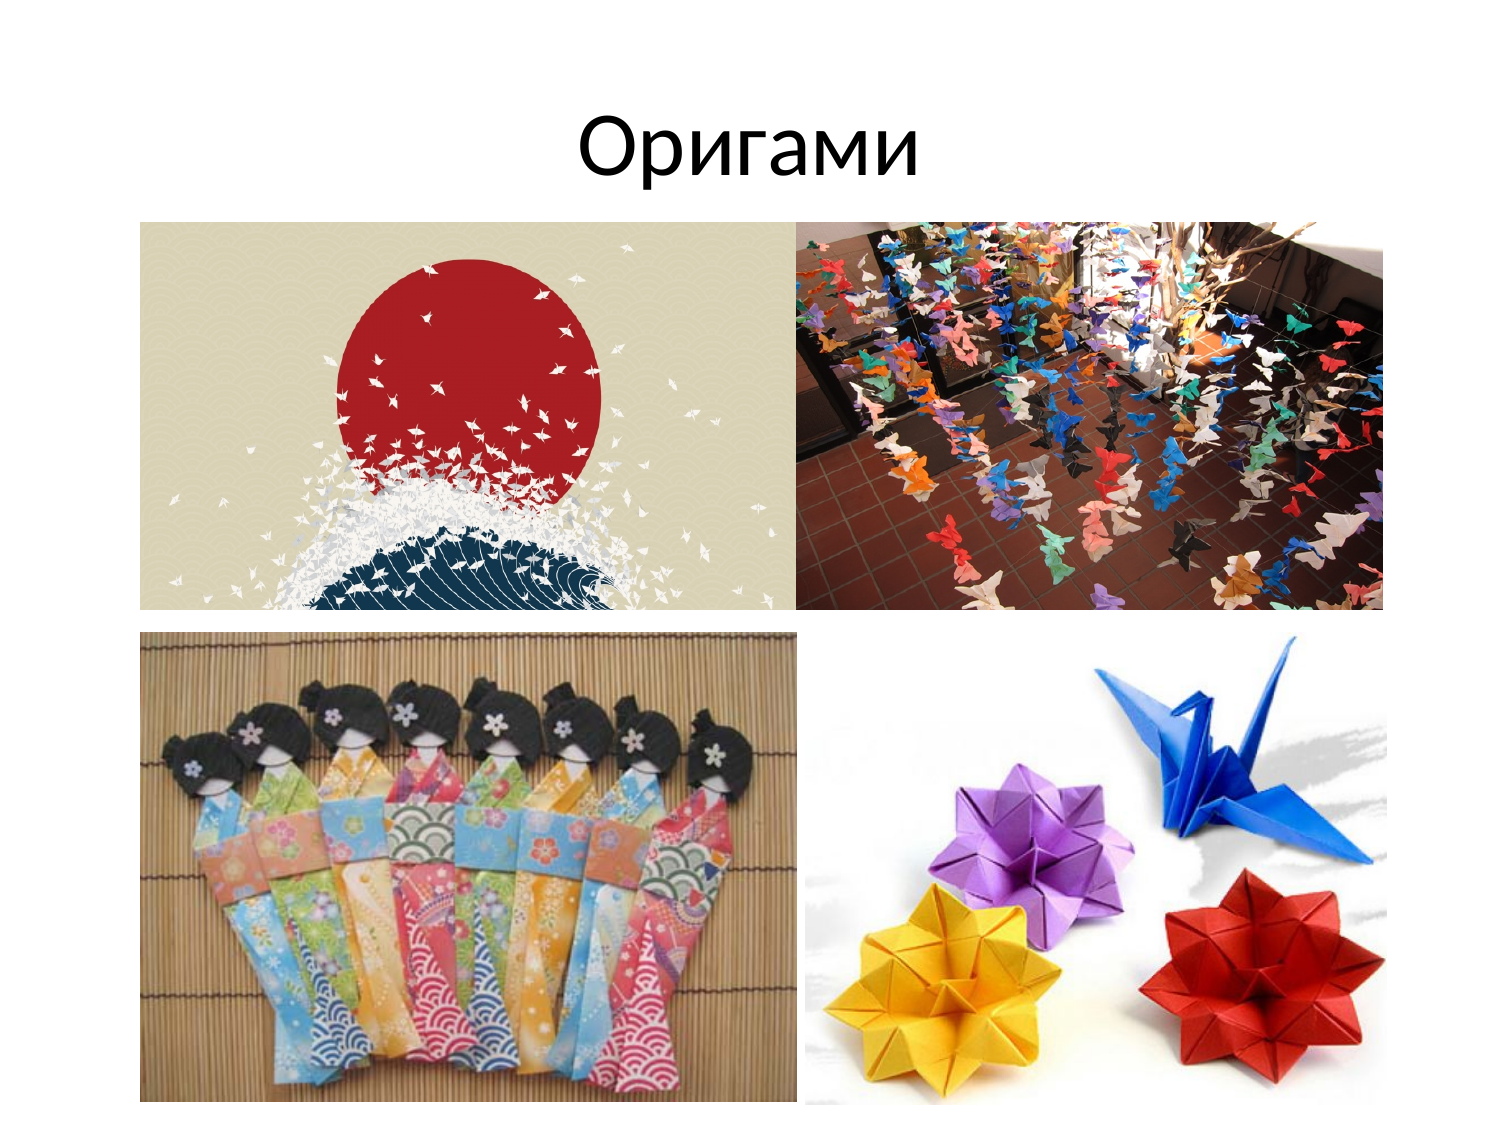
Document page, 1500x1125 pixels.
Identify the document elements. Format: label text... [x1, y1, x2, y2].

picture [804, 632, 1387, 1105]
picture [140, 632, 798, 1102]
picture [140, 222, 1383, 610]
title Оригами [75, 45, 1425, 233]
